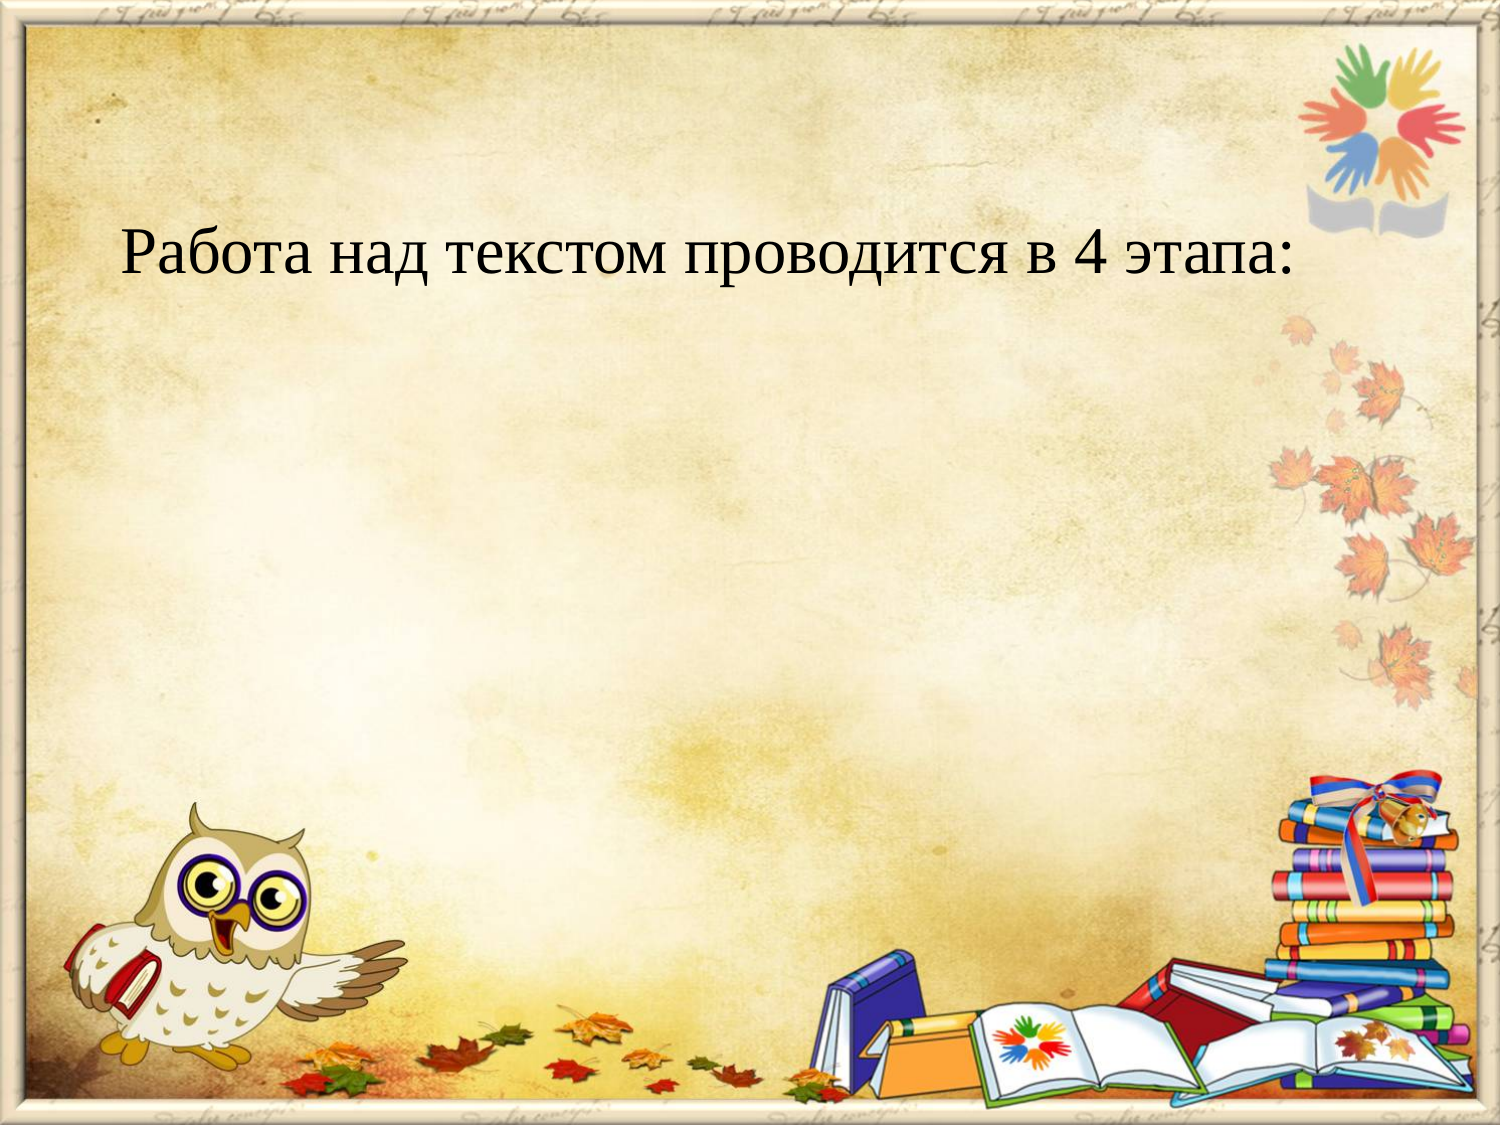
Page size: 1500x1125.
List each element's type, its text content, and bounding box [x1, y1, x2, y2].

text_box Работа над текстом проводится в 4 этапа: [105, 199, 1383, 295]
picture [0, 0, 1500, 1125]
